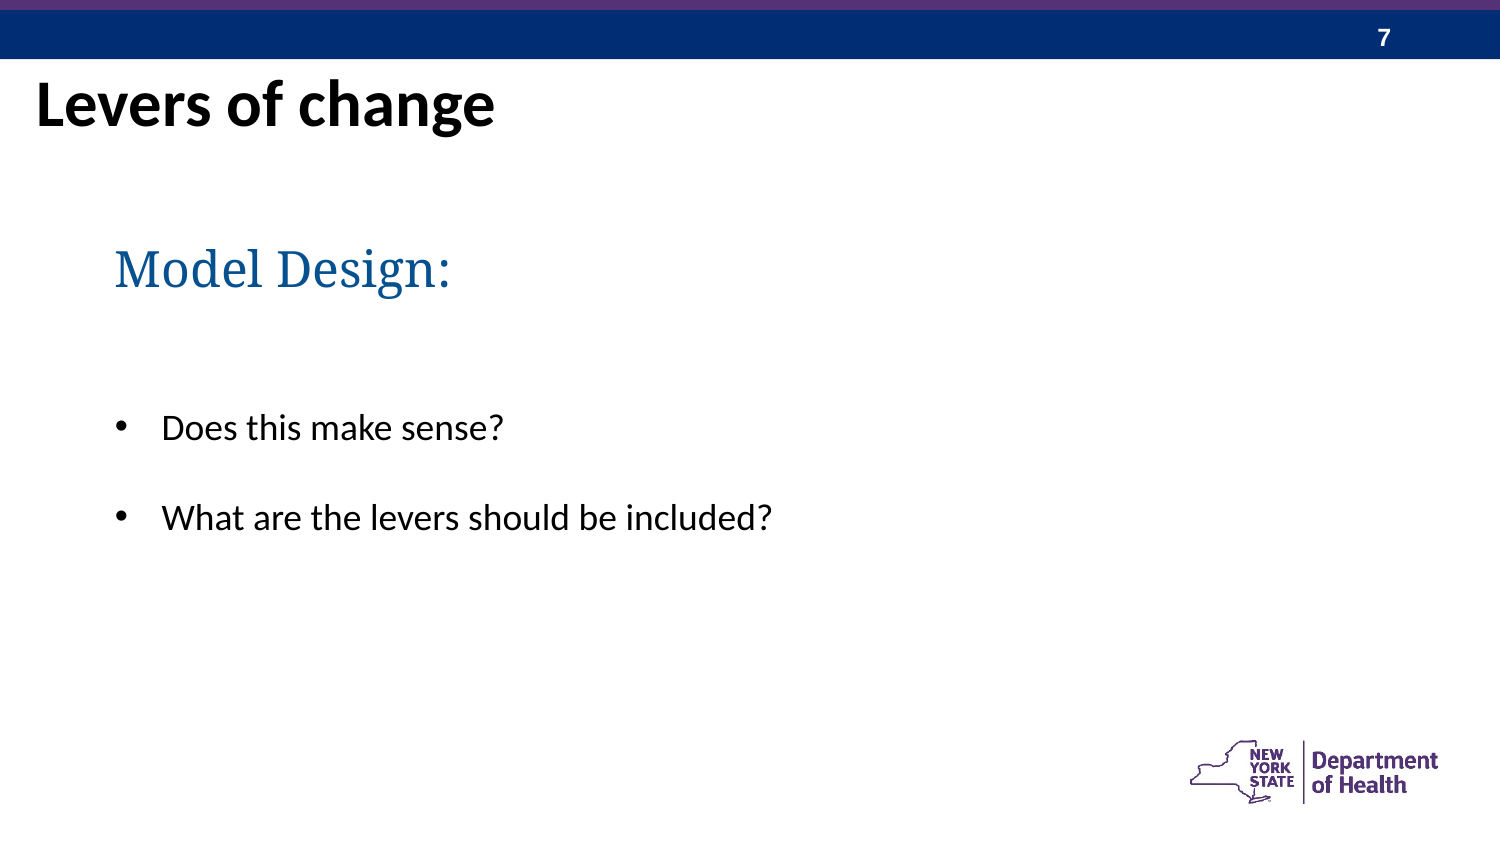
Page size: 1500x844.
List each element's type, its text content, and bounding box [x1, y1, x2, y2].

text_box Levers of change [21, 52, 882, 148]
text_box Model Design: Does this make sense? What are the levers should be included? [100, 230, 1422, 546]
picture [1190, 740, 1438, 804]
